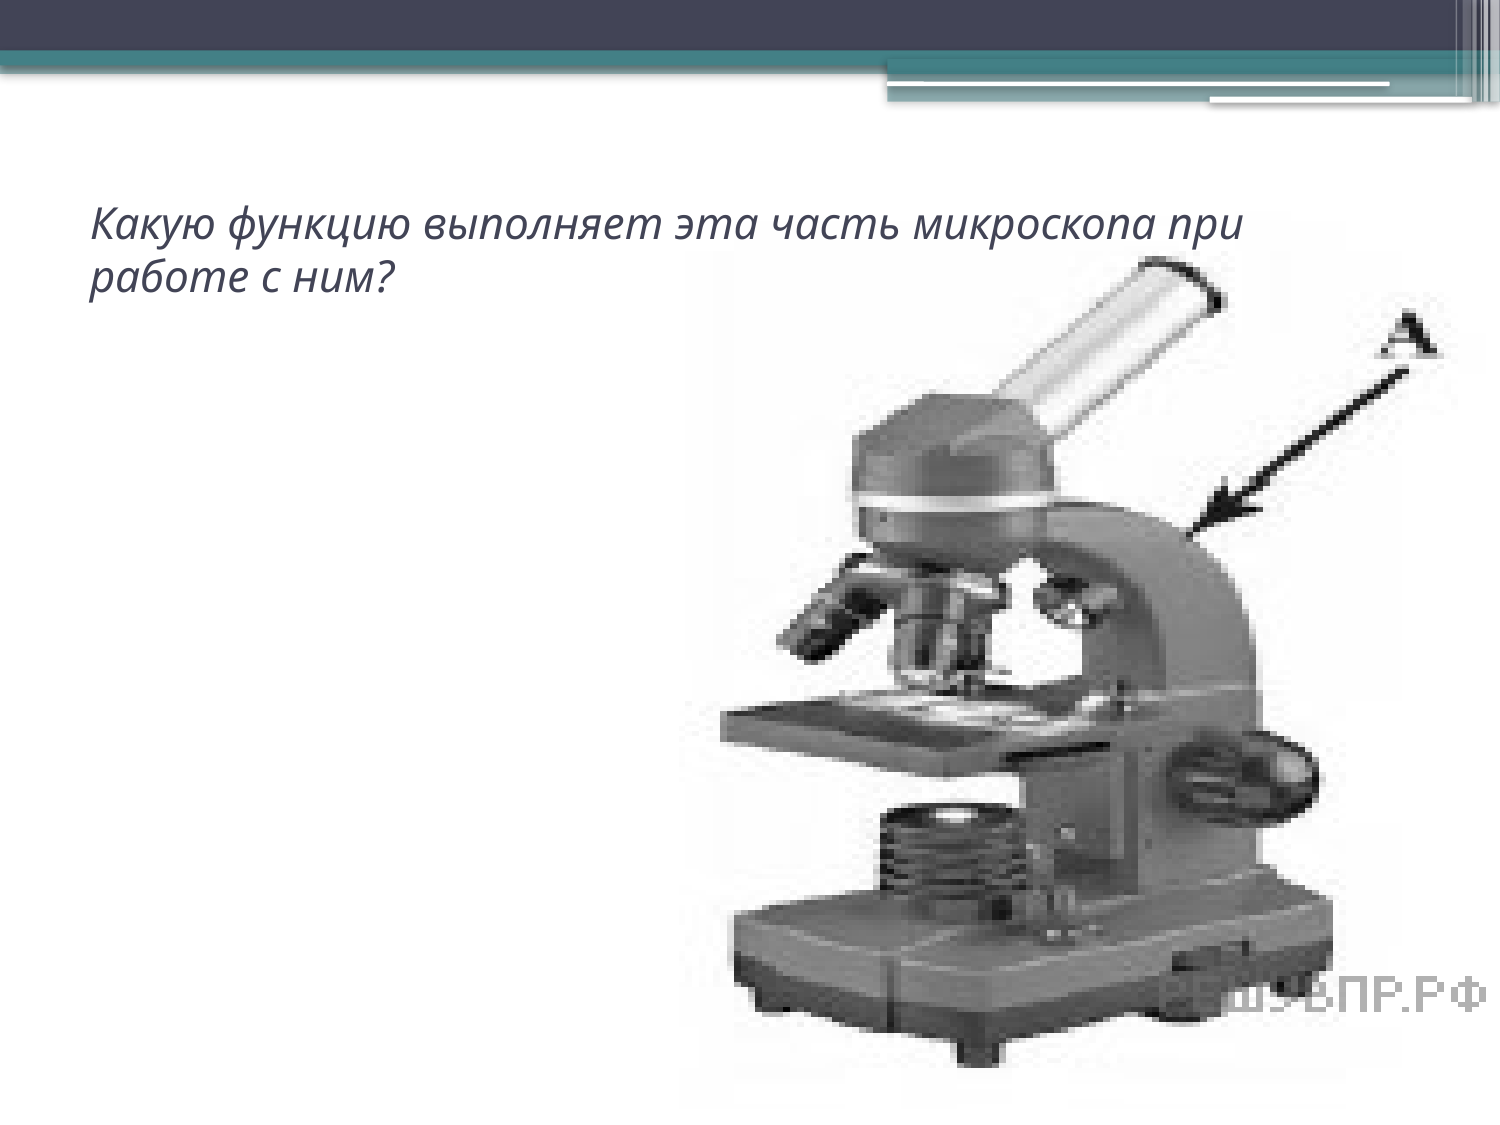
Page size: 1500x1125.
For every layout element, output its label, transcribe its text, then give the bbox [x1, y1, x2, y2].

picture [678, 210, 1500, 1125]
title Какую функцию выполняет эта часть микроскопа при работе с ним? [75, 187, 1425, 363]
